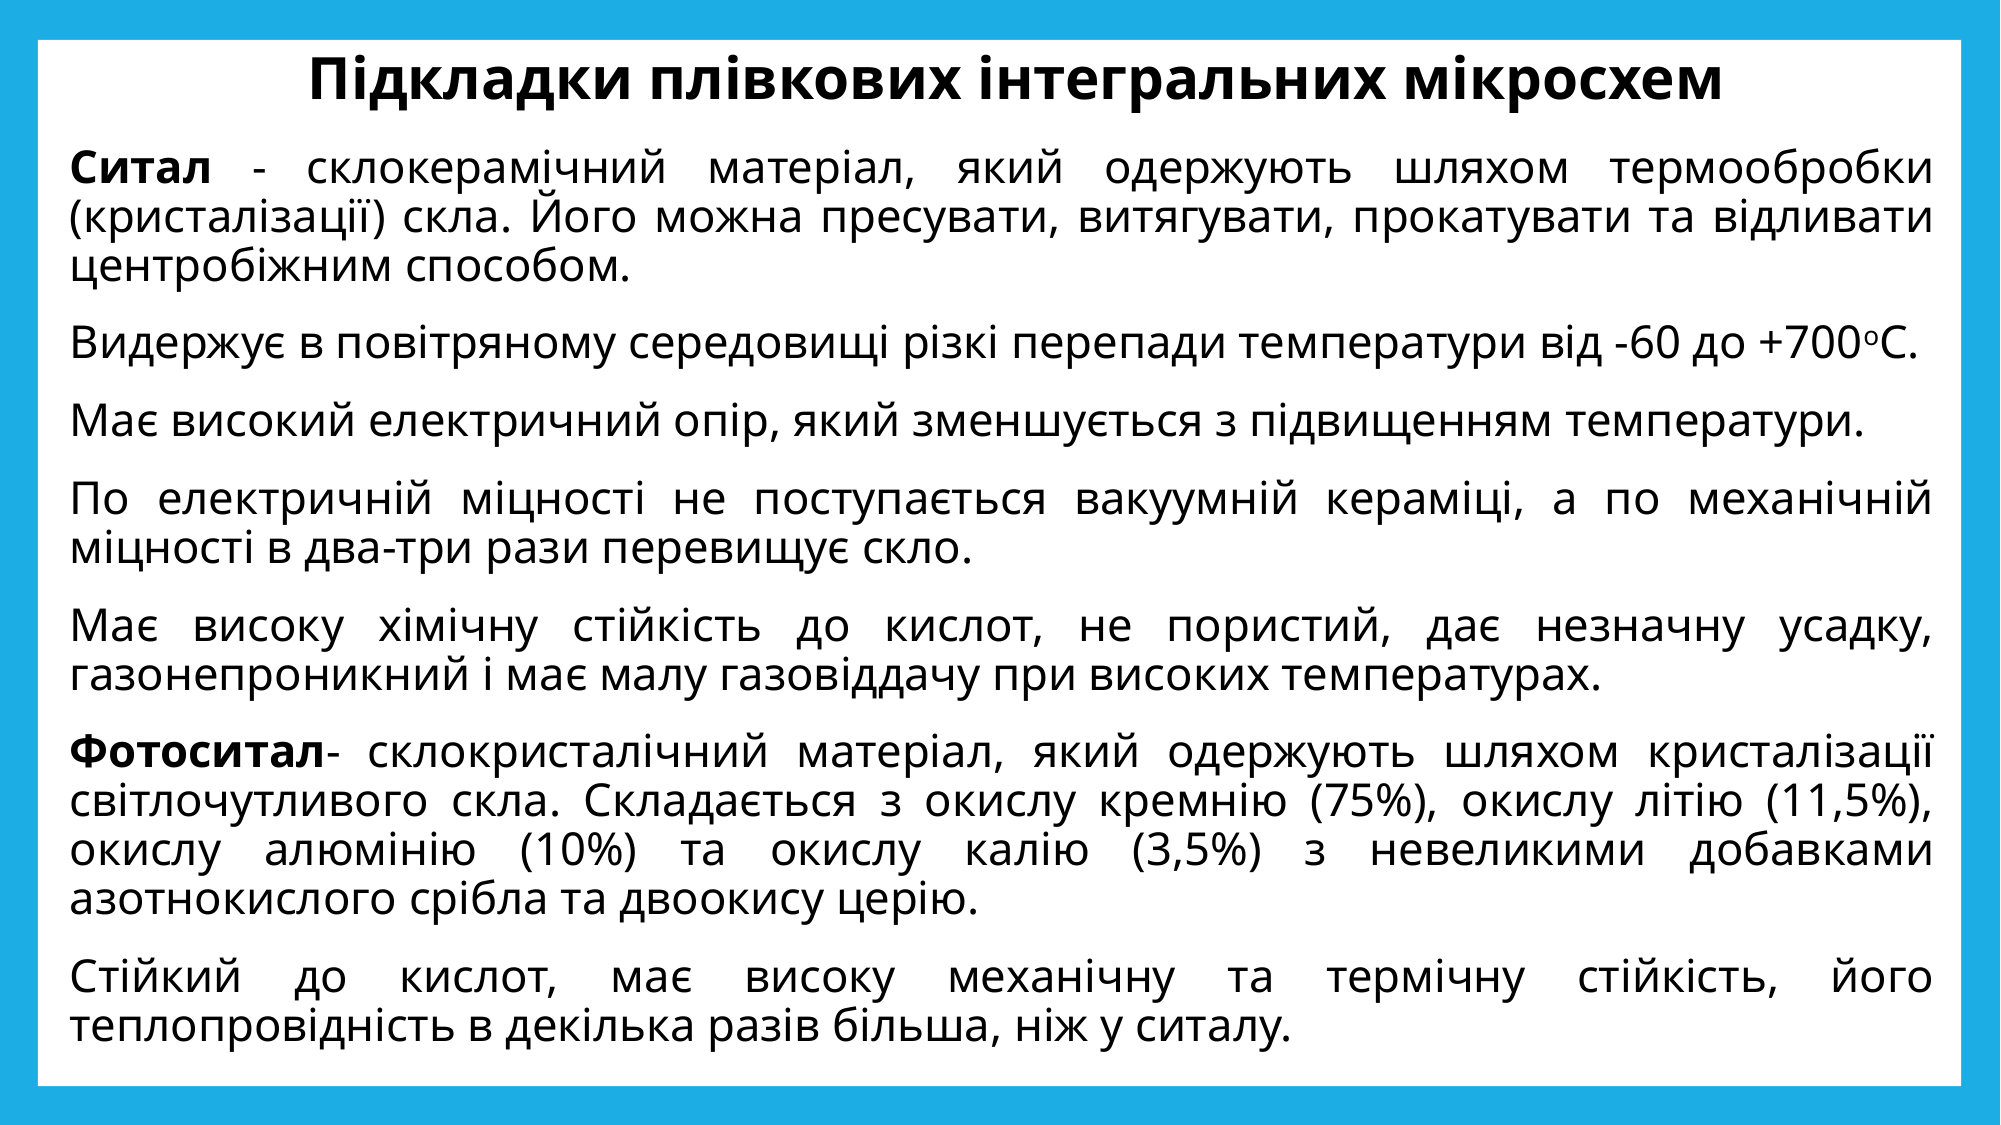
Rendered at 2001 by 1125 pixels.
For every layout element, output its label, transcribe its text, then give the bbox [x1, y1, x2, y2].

title Підкладки плівкових інтегральних мікросхем [211, 23, 1821, 136]
list Ситал - склокерамічний матеріал, який одержують шляхом термообробки (кристалізації) скла. Його можна пресувати, витягувати, прокатувати та відливати центробіжним способом. Видержує в повітряному середовищі різкі перепади температури від -60 до +700оС. Має високий електричний опір, який зменшується з підвищенням температури. По електричній міцності не поступається вакуумній кераміці, а по механічній міцності в два-три рази перевищує скло. Має високу хімічну стійкість до кислот, не пористий, дає незначну усадку, газонепроникний і має малу газовіддачу при високих температурах. Фотоситал- склокристалічний матеріал, який одержують шляхом кристалізації світлочутливого скла. Складається з окислу кремнію (75%), окислу літію (11,5%), окислу алюмінію (10%) та окислу калію (3,5%) з невеликими добавками азотнокислого срібла та двоокису церію. Стійкий до кислот, має високу механічну та термічну стійкість, його теплопровідність в декілька разів більша, ніж у ситалу. [47, 136, 1950, 1079]
